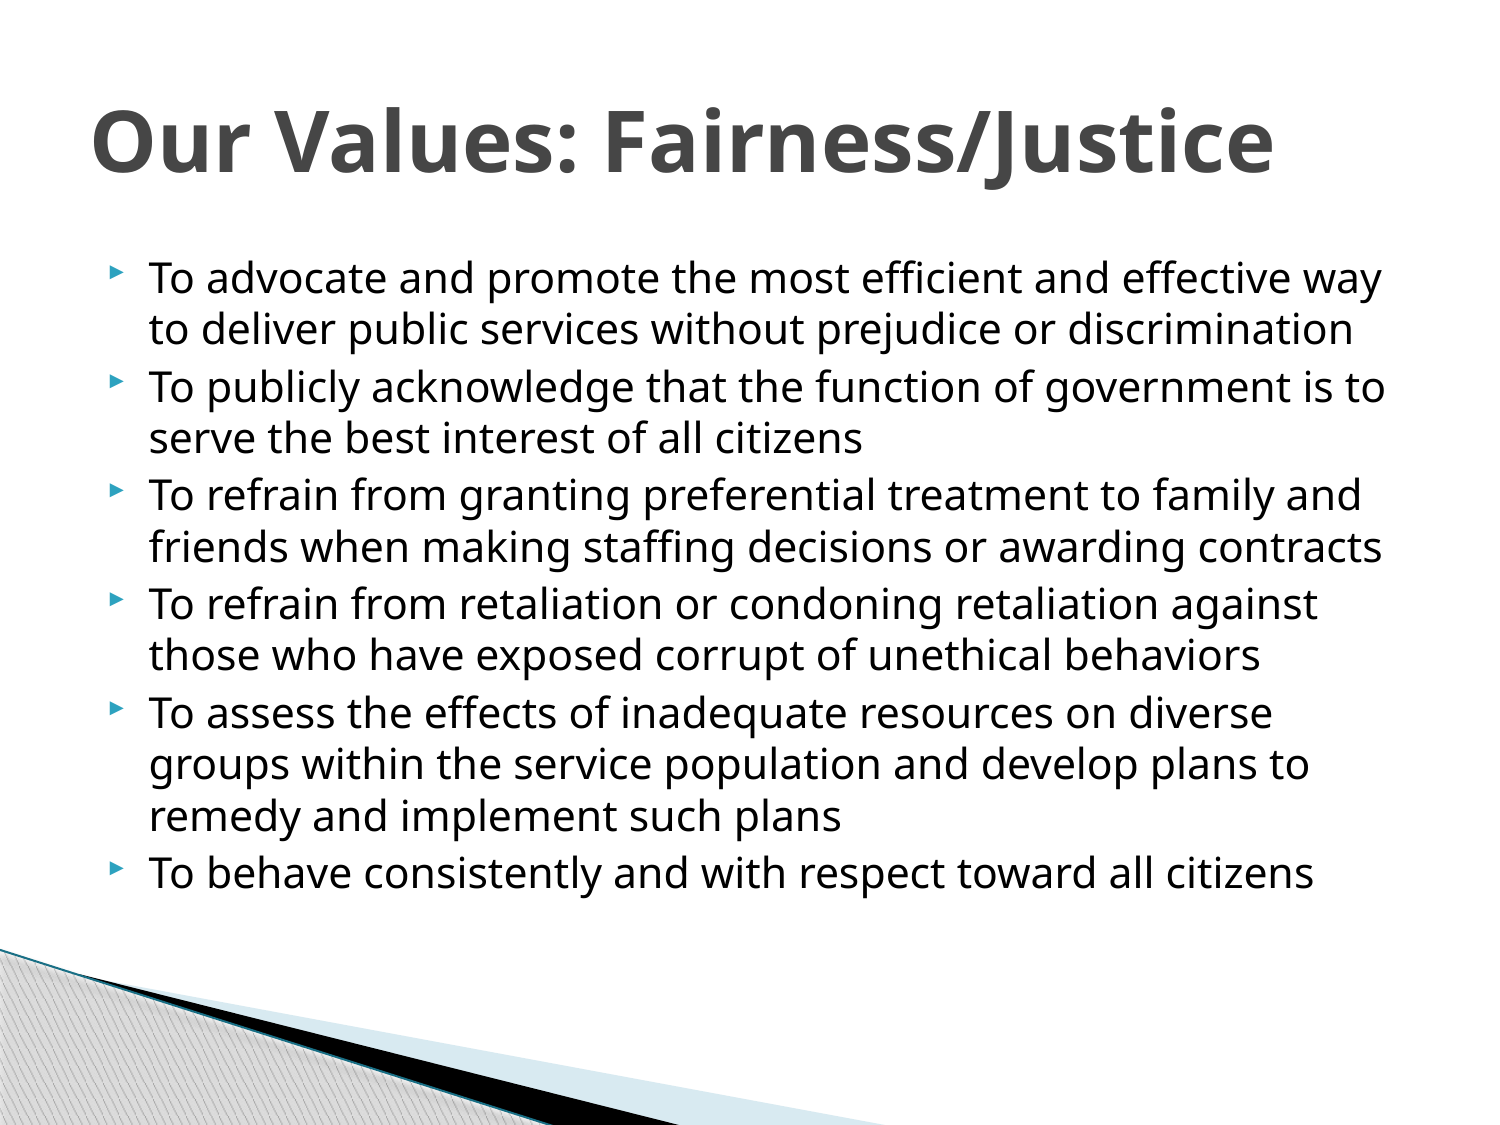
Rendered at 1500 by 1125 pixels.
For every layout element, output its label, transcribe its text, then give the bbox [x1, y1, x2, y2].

title Our Values: Fairness/Justice [75, 45, 1425, 233]
list To advocate and promote the most efficient and effective way to deliver public services without prejudice or discrimination To publicly acknowledge that the function of government is to serve the best interest of all citizens To refrain from granting preferential treatment to family and friends when making staffing decisions or awarding contracts To refrain from retaliation or condoning retaliation against those who have exposed corrupt of unethical behaviors To assess the effects of inadequate resources on diverse groups within the service population and develop plans to remedy and implement such plans To behave consistently and with respect toward all citizens [75, 243, 1425, 986]
